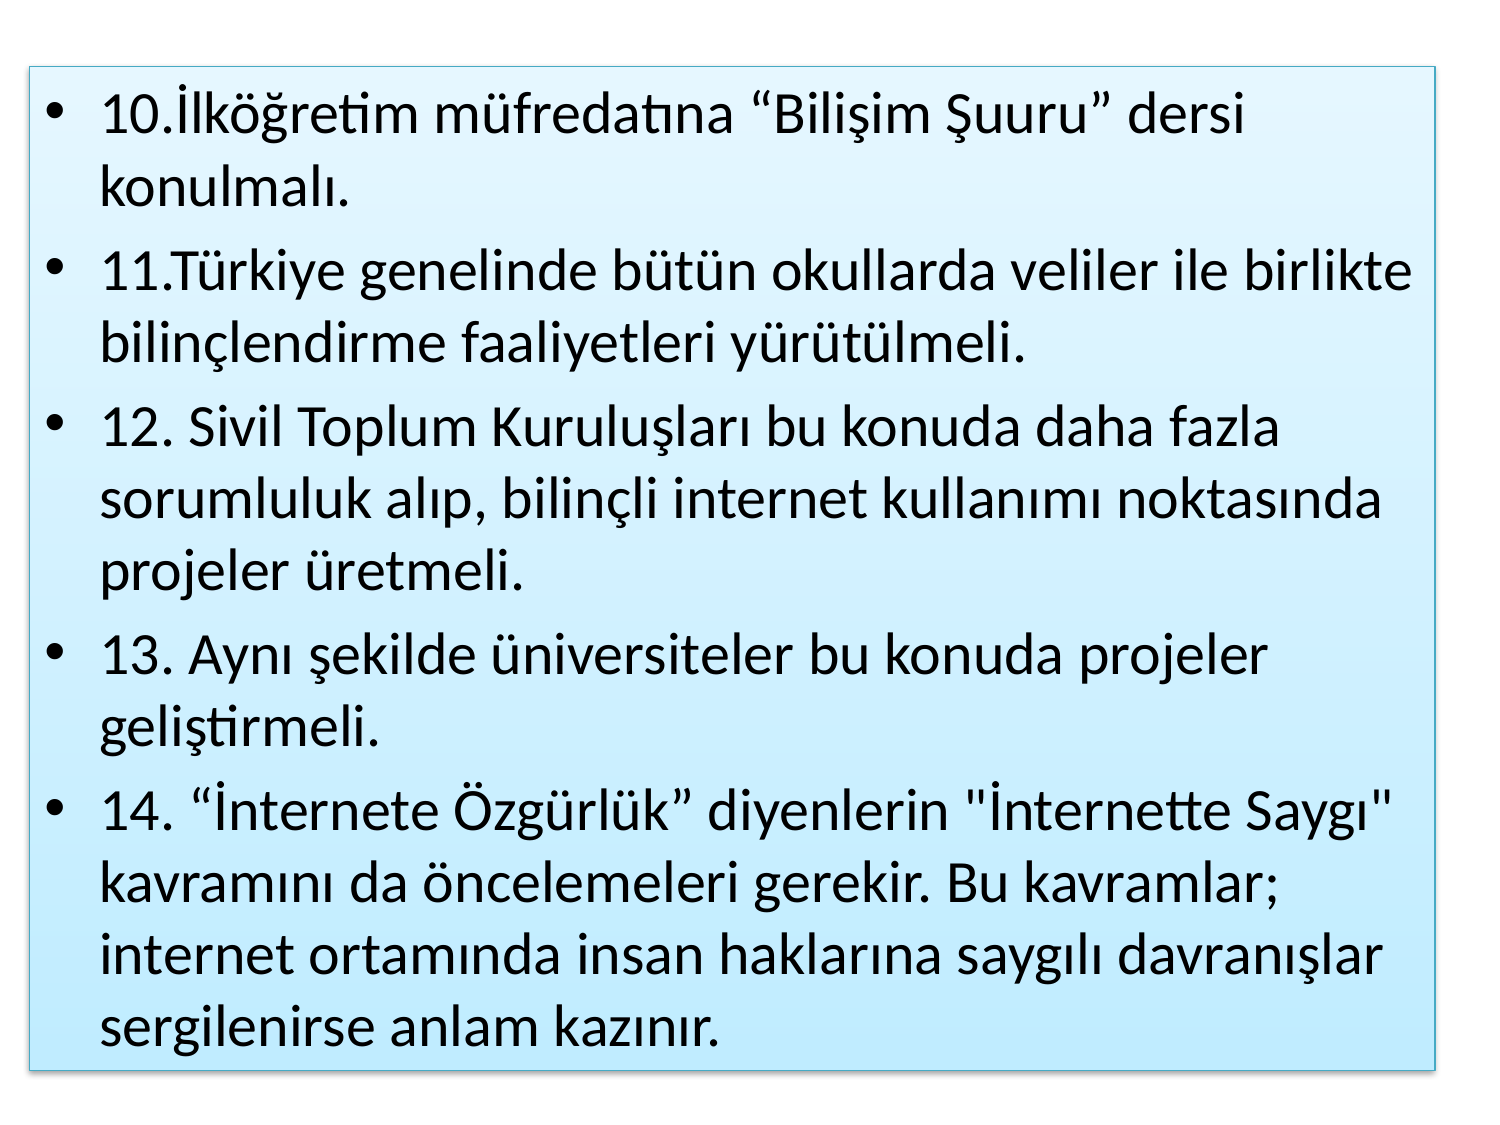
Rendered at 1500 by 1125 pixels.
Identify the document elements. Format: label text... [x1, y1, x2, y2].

list 10.İlköğretim müfredatına “Bilişim Şuuru” dersi konulmalı. 11.Türkiye genelinde bütün okullarda veliler ile birlikte bilinçlendirme faaliyetleri yürütülmeli. 12. Sivil Toplum Kuruluşları bu konuda daha fazla sorumluluk alıp, bilinçli internet kullanımı noktasında projeler üretmeli. 13. Aynı şekilde üniversiteler bu konuda projeler geliştirmeli. 14. “İnternete Özgürlük” diyenlerin "İnternette Saygı" kavramını da öncelemeleri gerekir. Bu kavramlar; internet ortamında insan haklarına saygılı davranışlar sergilenirse anlam kazınır. [29, 66, 1436, 1071]
